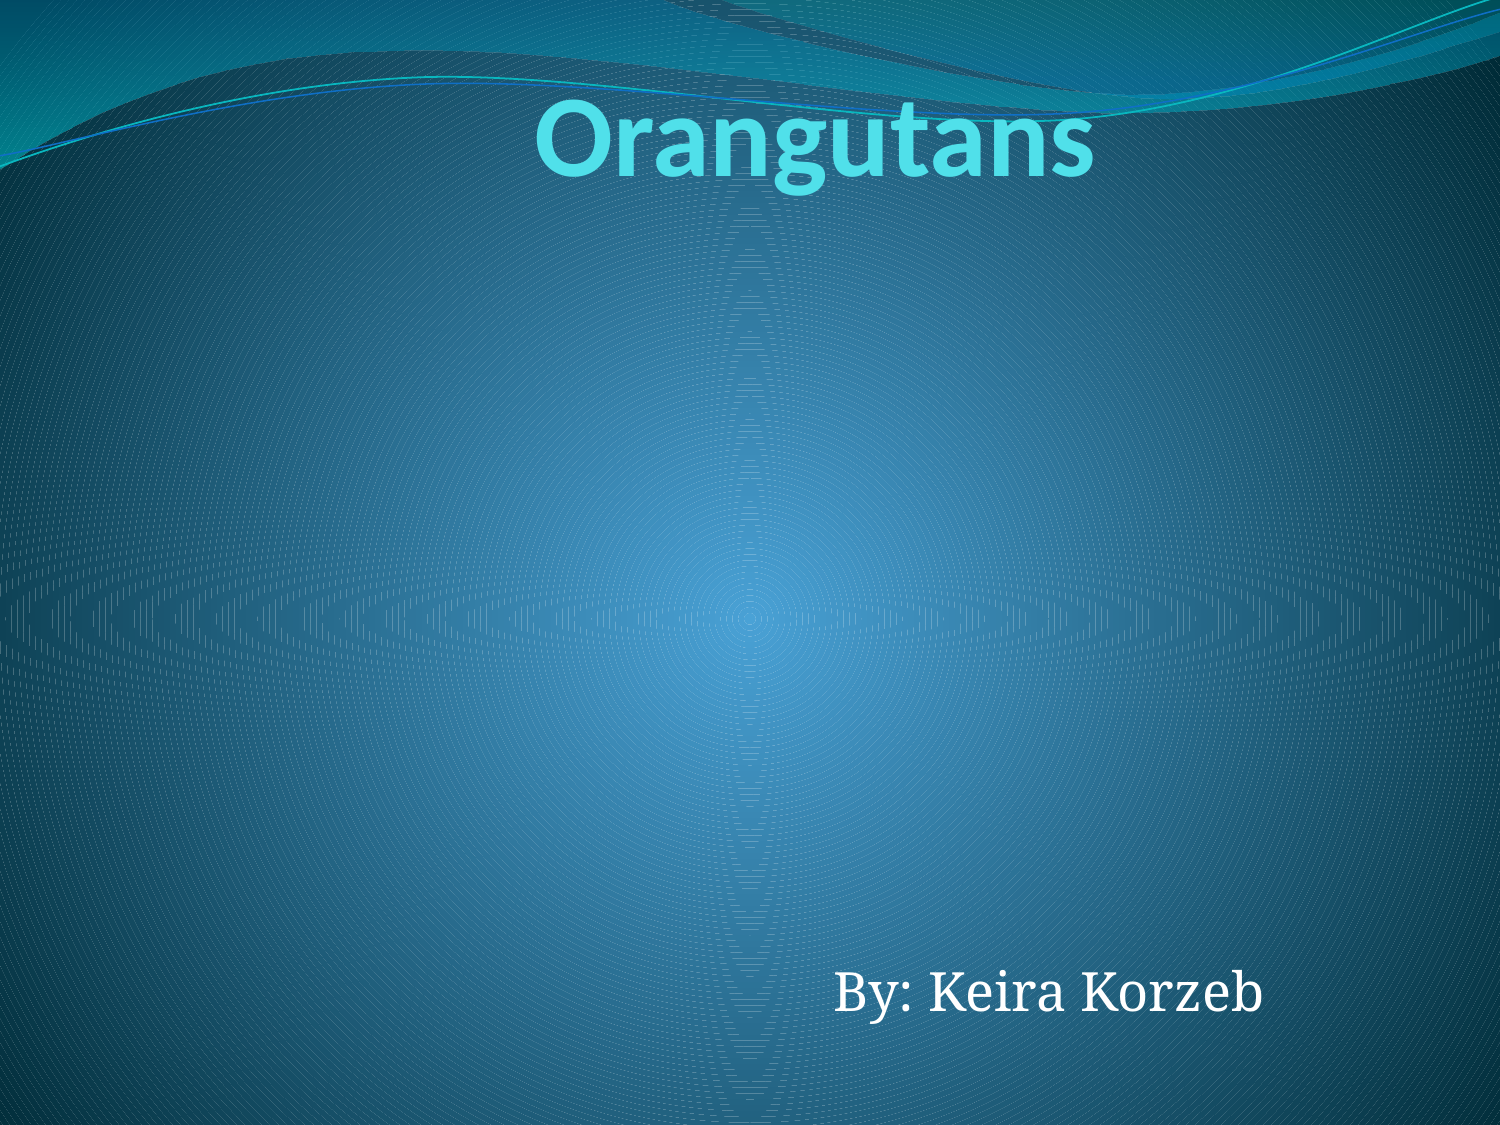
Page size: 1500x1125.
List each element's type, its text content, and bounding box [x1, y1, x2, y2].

title Orangutans [512, 50, 1100, 200]
subtitle By: Keira Korzeb [225, 950, 1275, 1125]
